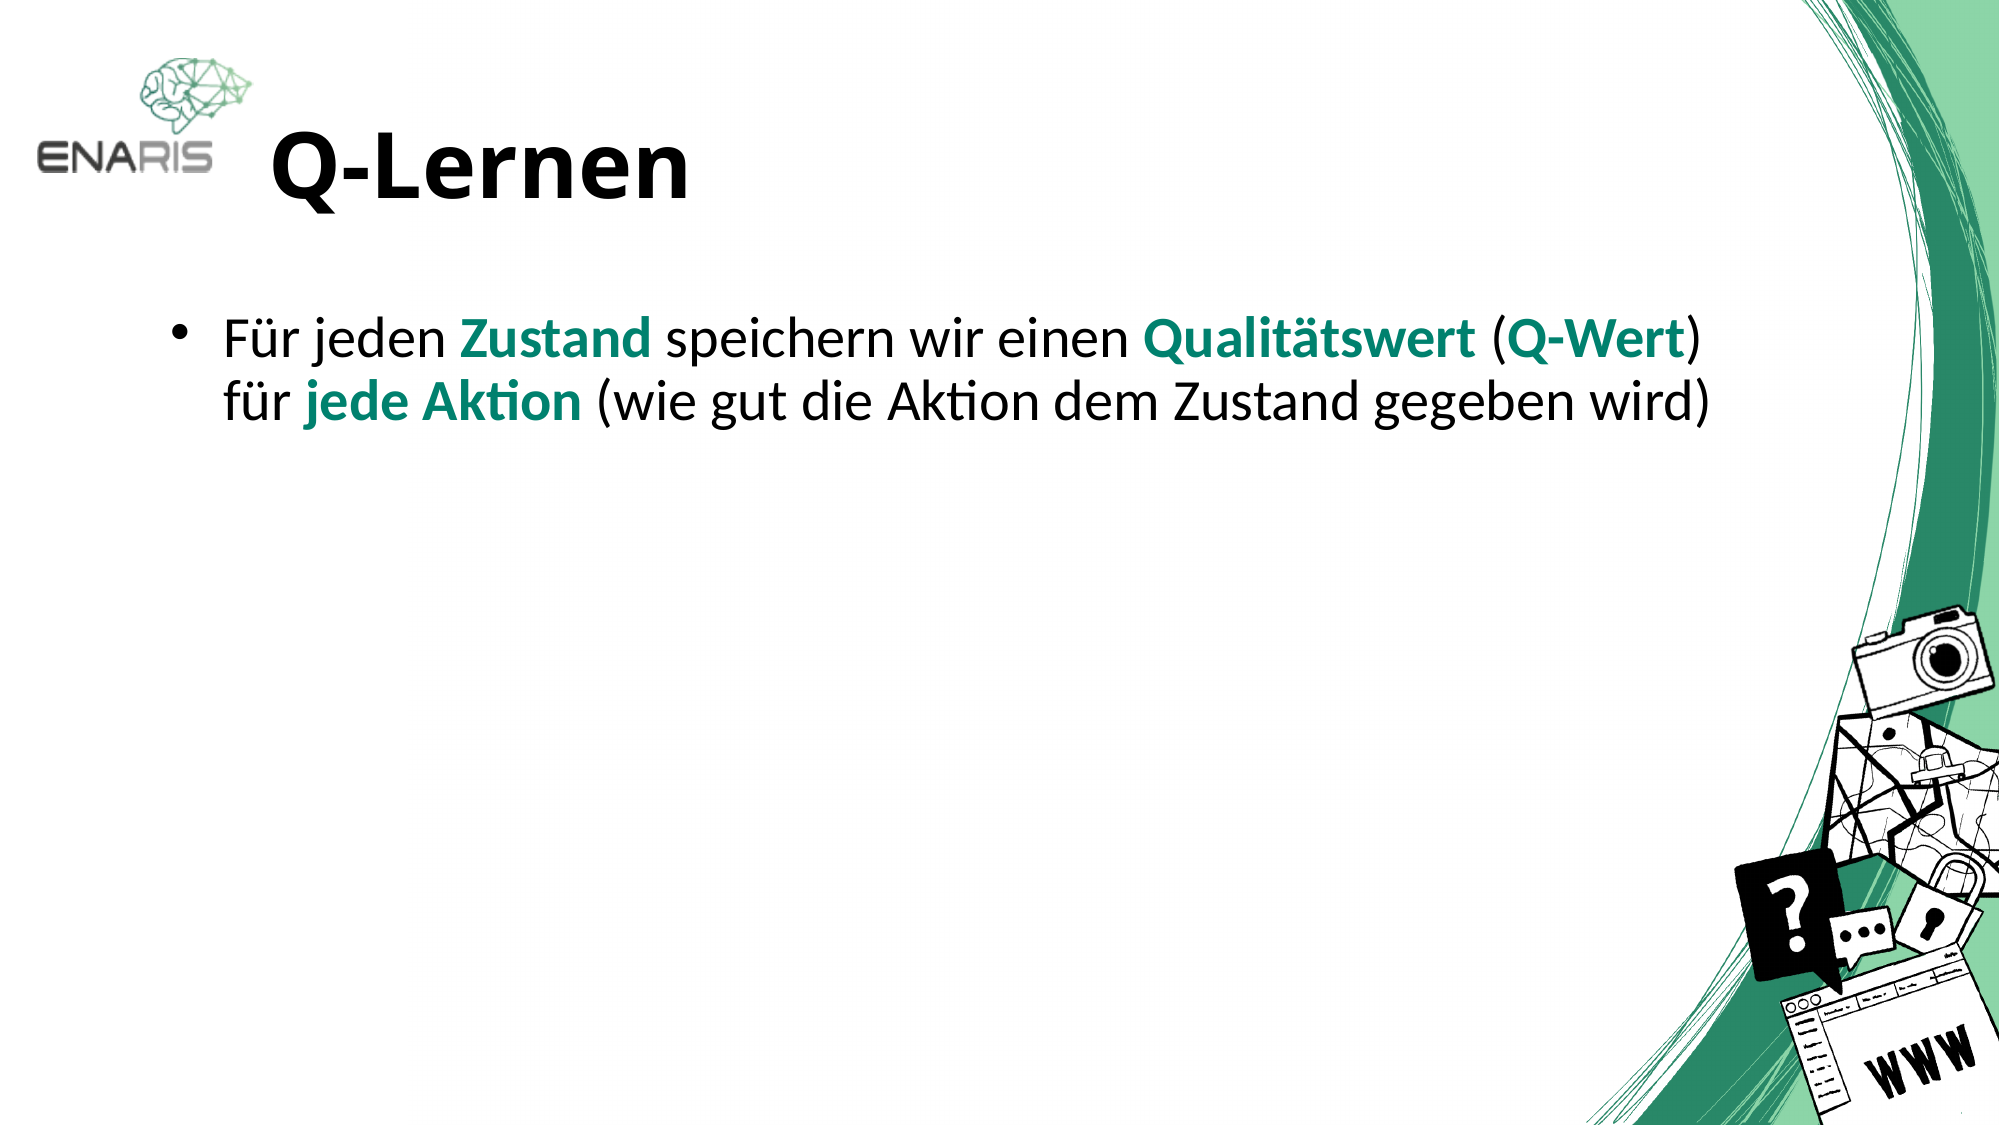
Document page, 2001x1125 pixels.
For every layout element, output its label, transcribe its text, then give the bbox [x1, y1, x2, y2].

picture [408, 0, 1999, 1125]
text_box Für jeden Zustand speichern wir einen Qualitätswert (Q-Wert) für jede Aktion (wie gut die Aktion dem Zustand gegeben wird) [137, 299, 1728, 1014]
picture [37, 58, 254, 173]
title Q-Lernen [253, 59, 1863, 278]
